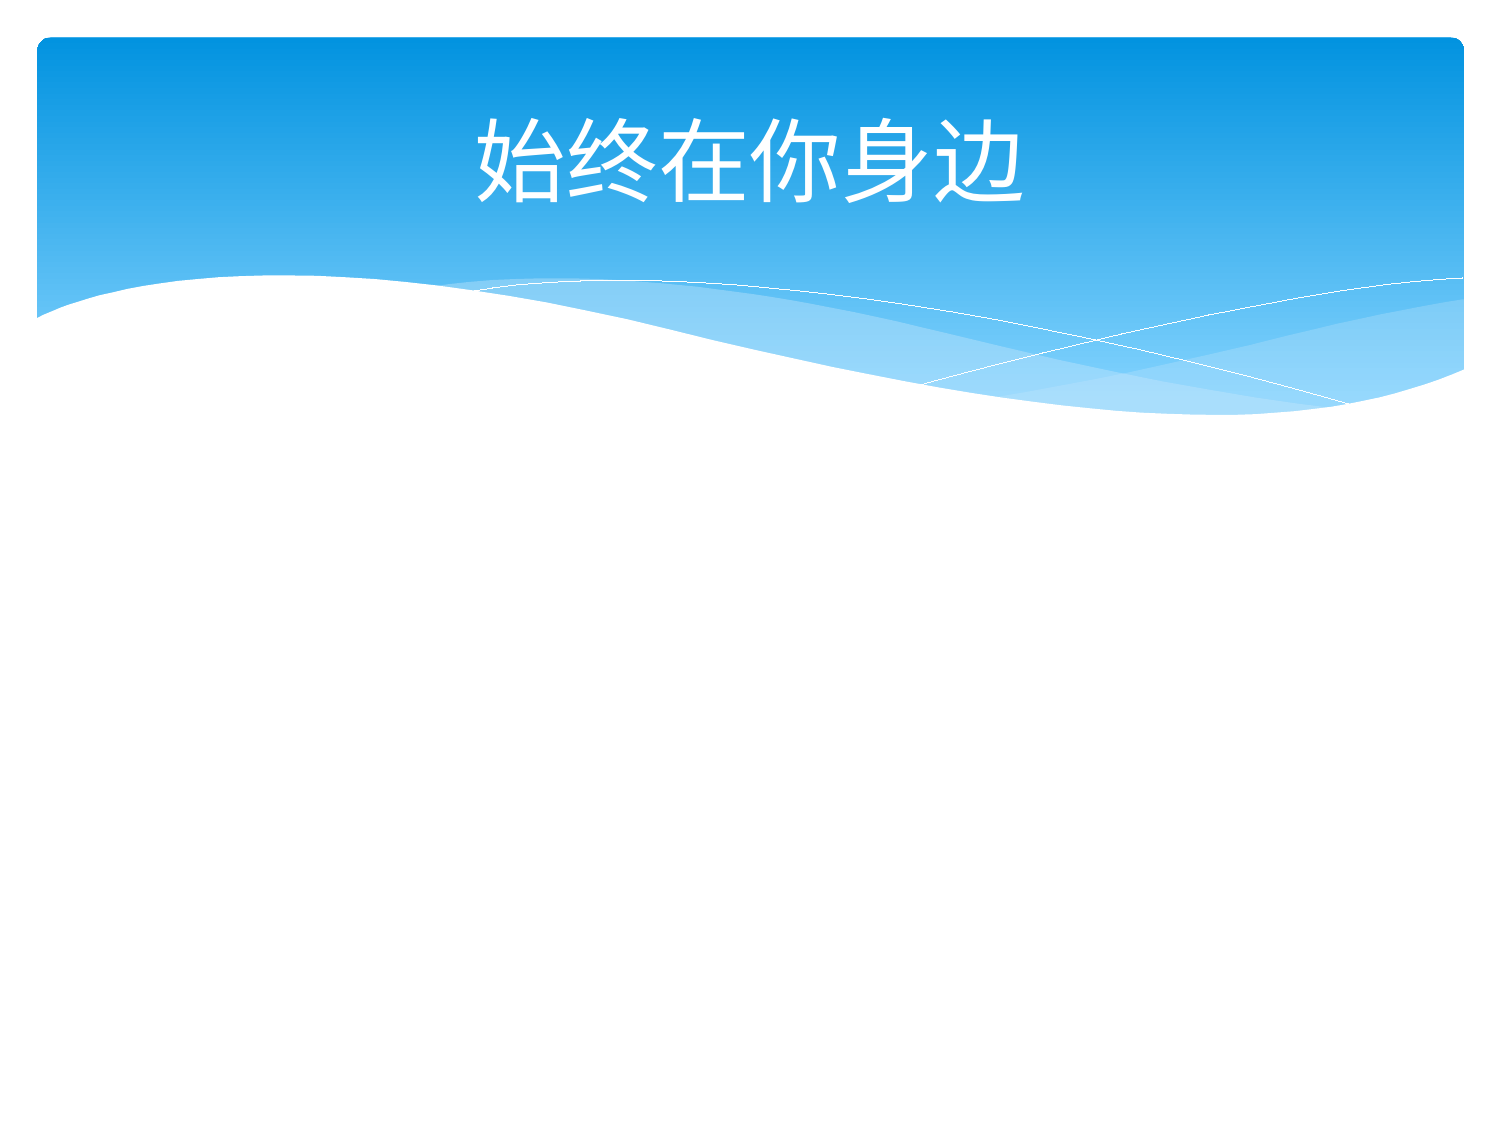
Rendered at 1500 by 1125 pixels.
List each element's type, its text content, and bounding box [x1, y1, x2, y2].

title 始终在你身边 [75, 55, 1425, 261]
